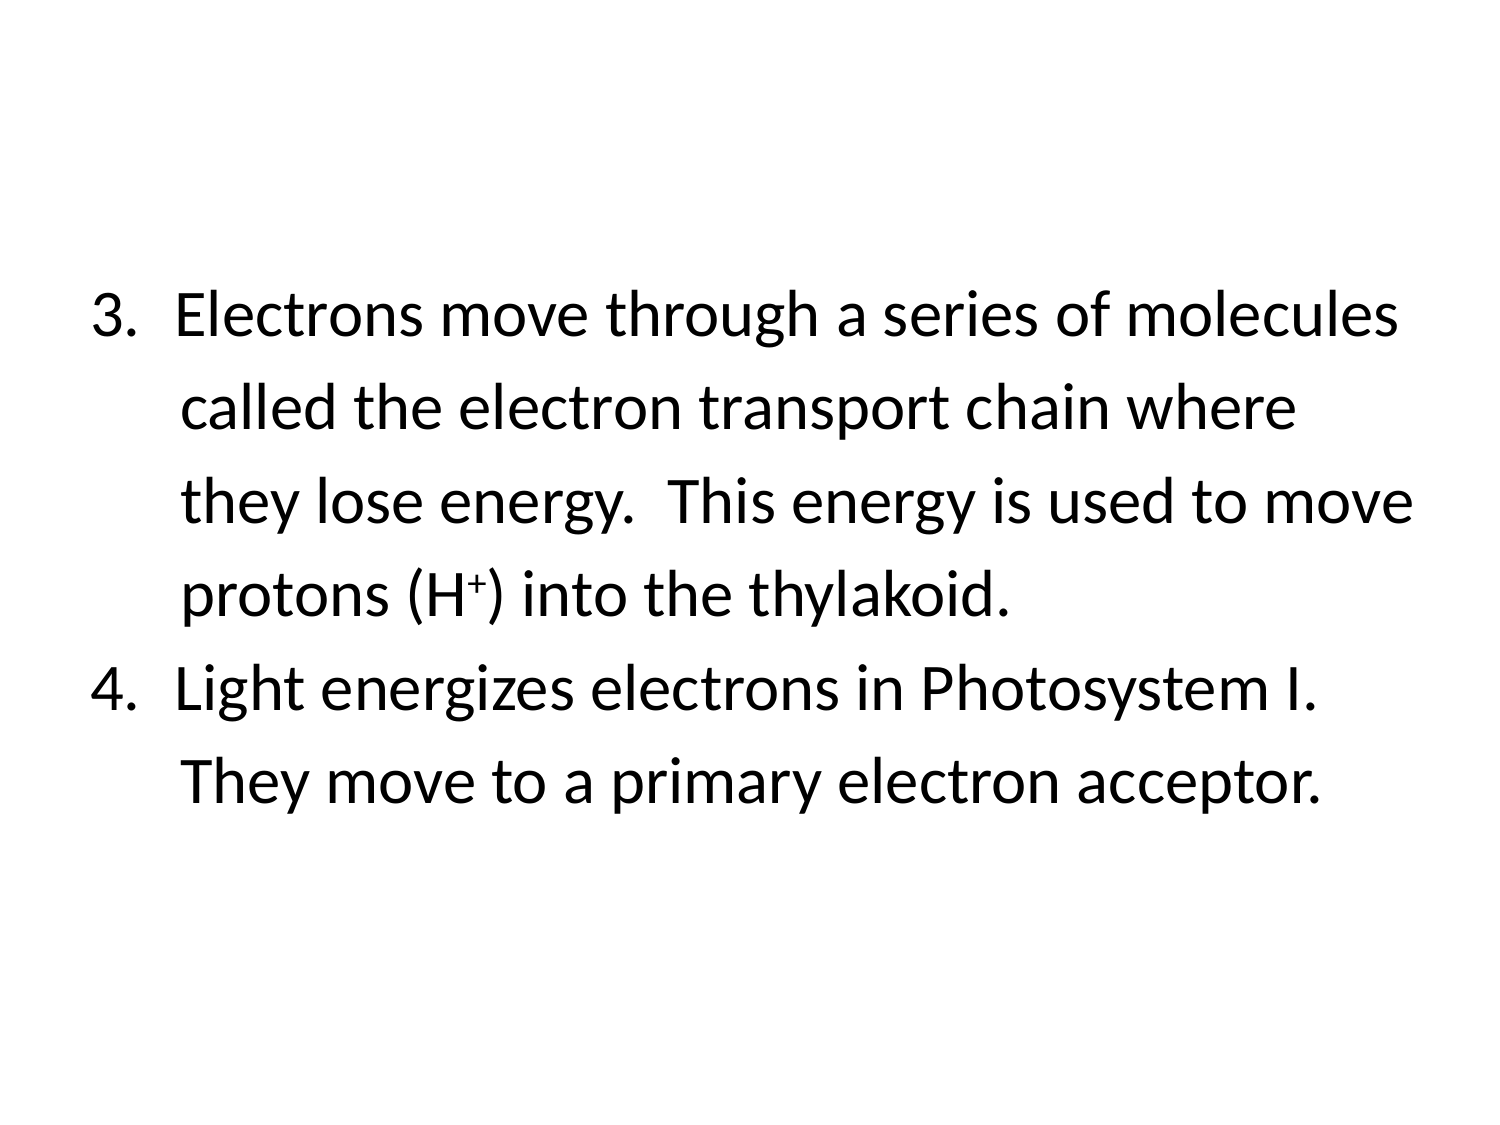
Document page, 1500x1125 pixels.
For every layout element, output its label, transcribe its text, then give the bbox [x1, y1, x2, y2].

list Electrons move through a series of molecules called the electron transport chain where they lose energy. This energy is used to move protons (H+) into the thylakoid. Light energizes electrons in Photosystem I. They move to a primary electron acceptor. [75, 262, 1475, 1005]
